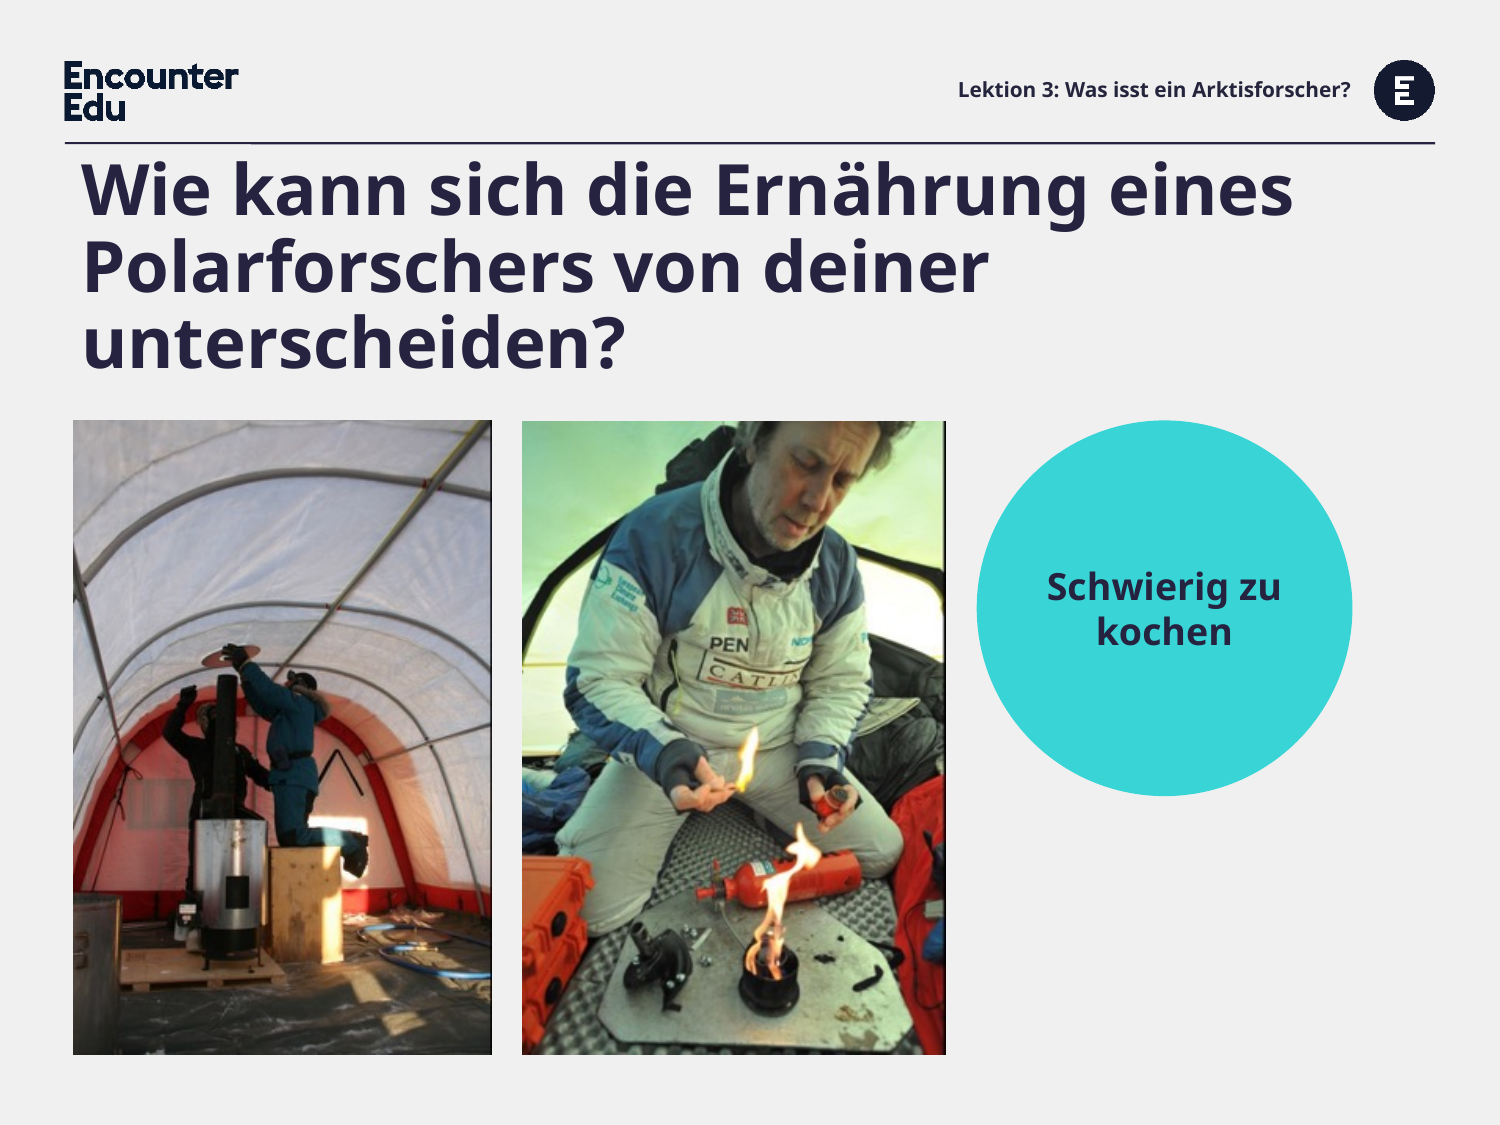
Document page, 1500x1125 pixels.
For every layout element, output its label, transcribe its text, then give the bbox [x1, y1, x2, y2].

picture [522, 421, 946, 1055]
picture [73, 420, 493, 1055]
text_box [976, 420, 1353, 797]
title Lektion 3: Was isst ein Arktisforscher? [749, 67, 1359, 114]
picture [1372, 58, 1436, 122]
picture [60, 59, 243, 122]
text_box Wie kann sich die Ernährung eines Polarforschers von deiner unterscheiden? [73, 223, 1427, 315]
